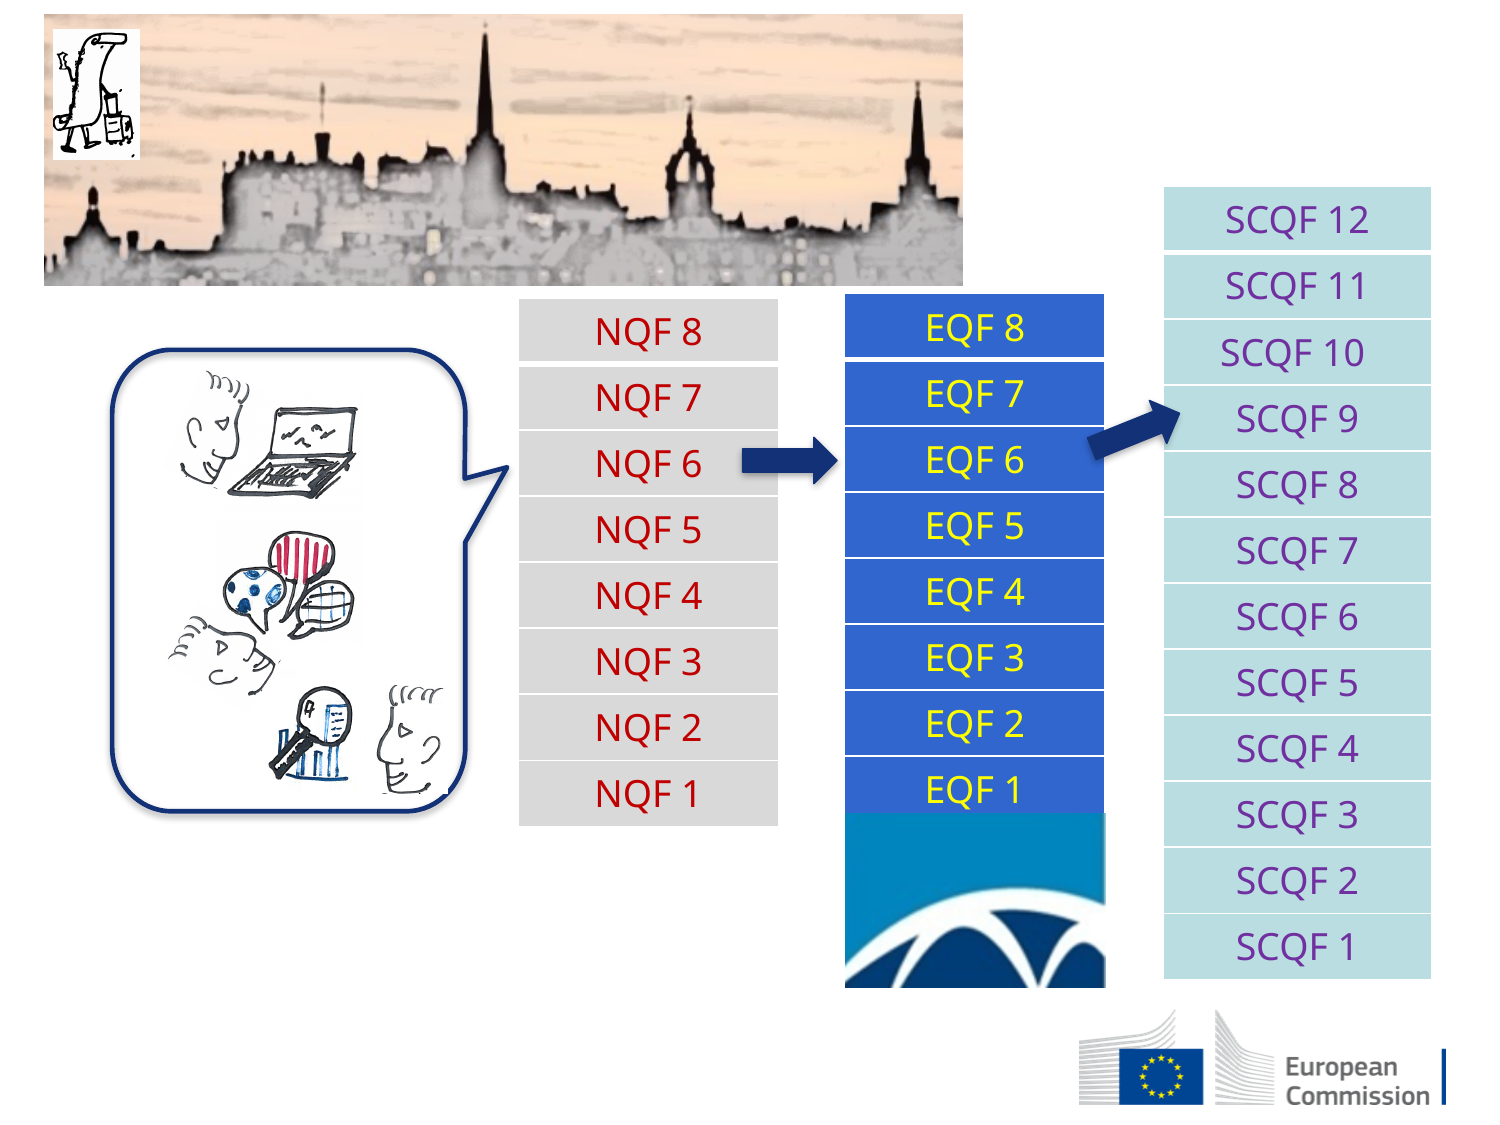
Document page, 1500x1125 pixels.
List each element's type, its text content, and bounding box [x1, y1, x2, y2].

table_cell NQF 2 [519, 695, 778, 760]
table_cell EQF 2 [845, 691, 1104, 755]
table_cell SCQF 8 [1164, 452, 1431, 516]
table_header EQF 8 [845, 294, 1104, 357]
text_box [741, 436, 838, 485]
table_cell EQF 7 [845, 362, 1104, 425]
text_box [1086, 399, 1181, 461]
table_cell EQF 5 [845, 493, 1104, 557]
table_cell SCQF 6 [1164, 584, 1431, 648]
table_cell EQF 6 [845, 427, 1104, 491]
table_cell NQF 3 [519, 629, 778, 693]
table_cell SCQF 7 [1164, 518, 1431, 582]
table_cell SCQF 9 [1164, 386, 1431, 450]
picture [1078, 1008, 1447, 1106]
table_cell SCQF 11 [1164, 255, 1431, 318]
table_cell NQF 7 [519, 367, 778, 429]
table_cell SCQF 3 [1164, 782, 1431, 846]
picture [43, 14, 963, 286]
table_cell NQF 5 [519, 497, 778, 561]
table_cell NQF 4 [519, 563, 778, 627]
table_cell SCQF 5 [1164, 650, 1431, 714]
table_header NQF 8 [519, 299, 778, 361]
table_cell EQF 3 [845, 625, 1104, 689]
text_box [111, 349, 508, 812]
table_cell SCQF 1 [1164, 914, 1431, 979]
table_header SCQF 12 [1164, 187, 1431, 250]
picture [844, 813, 1106, 988]
table_cell SCQF 2 [1164, 848, 1431, 913]
table_cell SCQF 4 [1164, 716, 1431, 780]
table_cell NQF 6 [519, 431, 778, 495]
table_cell EQF 1 [845, 757, 1104, 813]
table_cell EQF 4 [845, 559, 1104, 623]
table_cell SCQF 10 [1164, 320, 1431, 384]
table_cell NQF 1 [519, 761, 778, 826]
